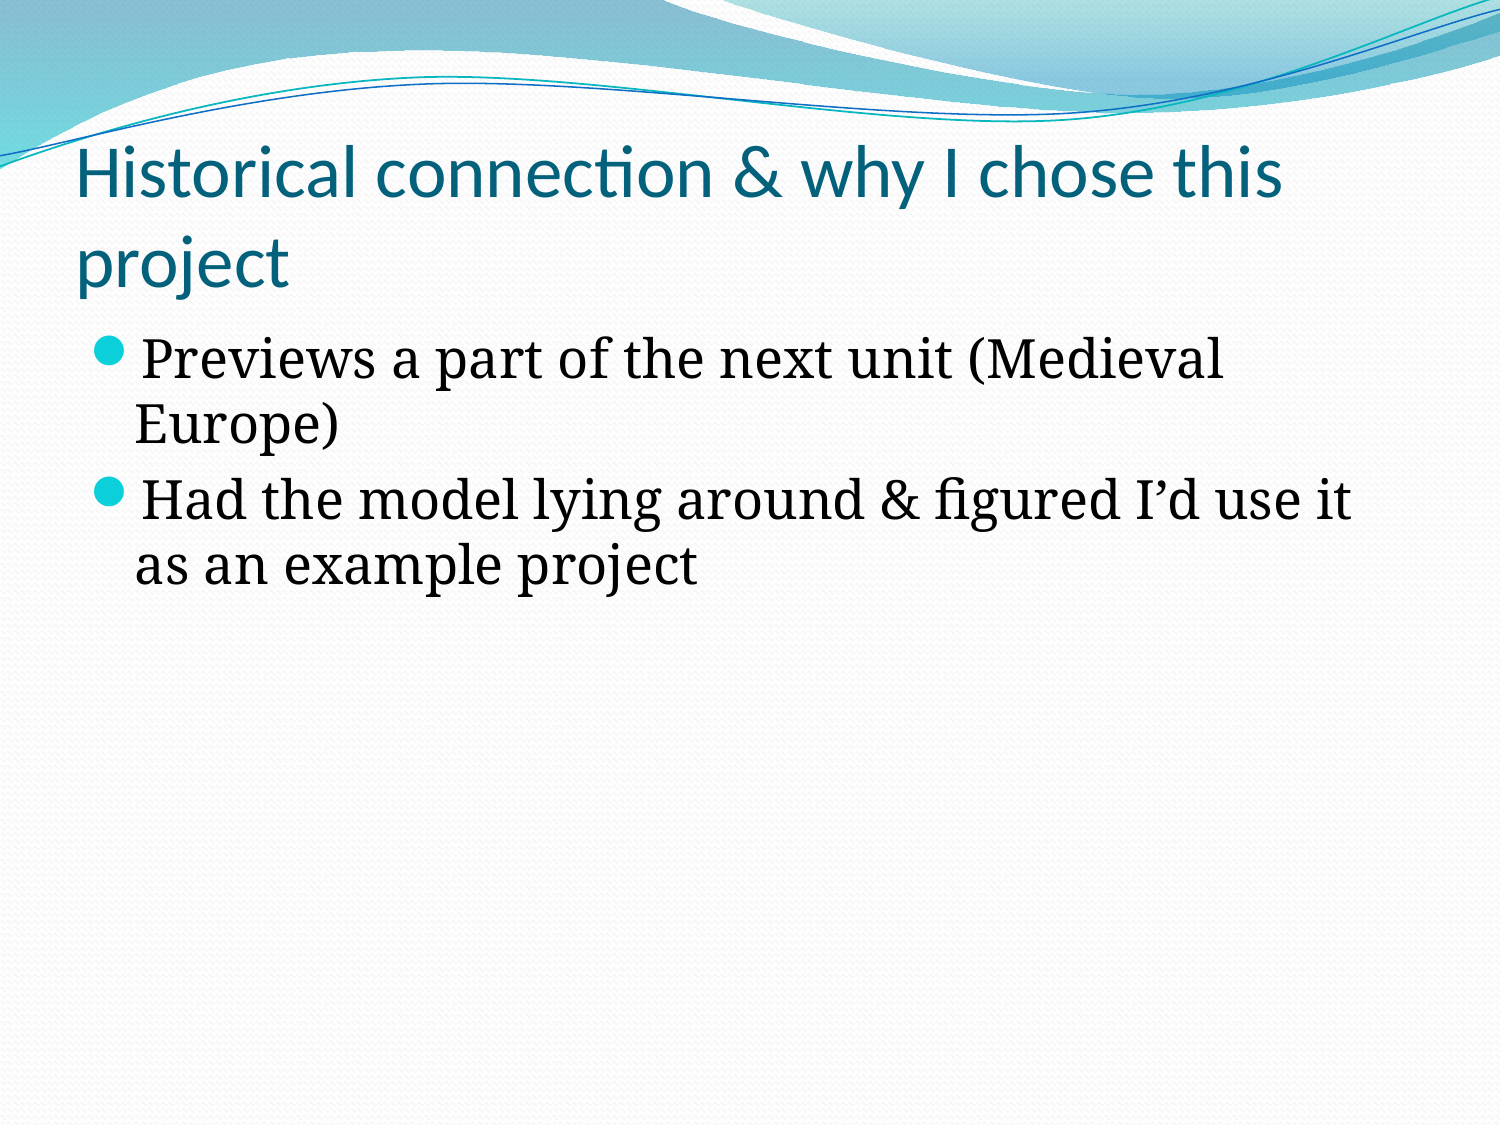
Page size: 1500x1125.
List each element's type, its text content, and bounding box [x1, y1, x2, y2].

title Historical connection & why I chose this project [75, 115, 1425, 303]
list Previews a part of the next unit (Medieval Europe) Had the model lying around & figured I’d use it as an example project [75, 317, 1425, 1038]
